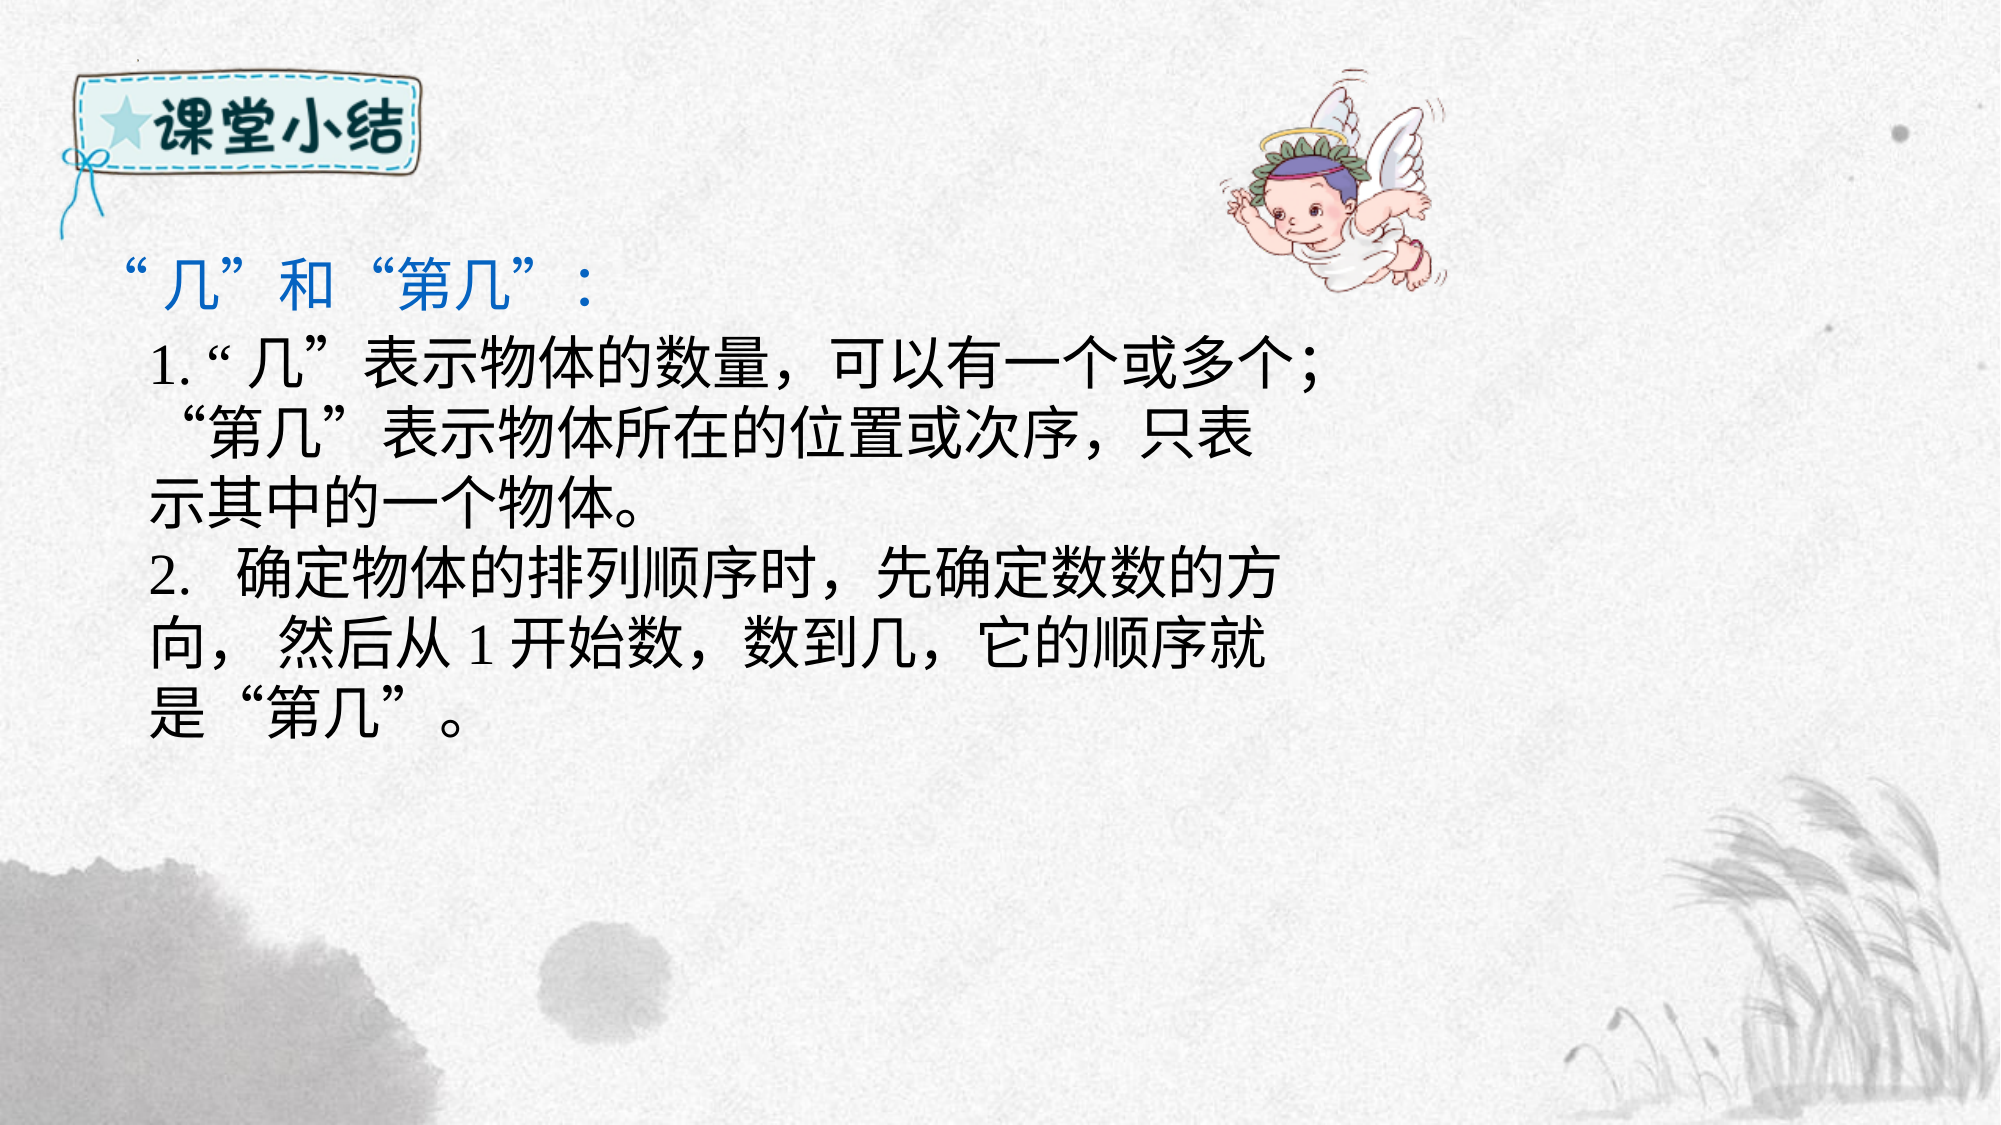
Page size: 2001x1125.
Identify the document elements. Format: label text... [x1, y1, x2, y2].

text_box 1. “几”表示物体的数量，可以有一个或多个；“第几”表示物体所在的位置或次序，只表 示其中的一个物体。 2. 确定物体的排列顺序时，先确定数数的方向， 然后从1开始数，数到几，它的顺序就是“第几”。 [133, 319, 1334, 754]
text_box “几”和“第几”： [75, 205, 1043, 326]
picture [0, 0, 2001, 1125]
